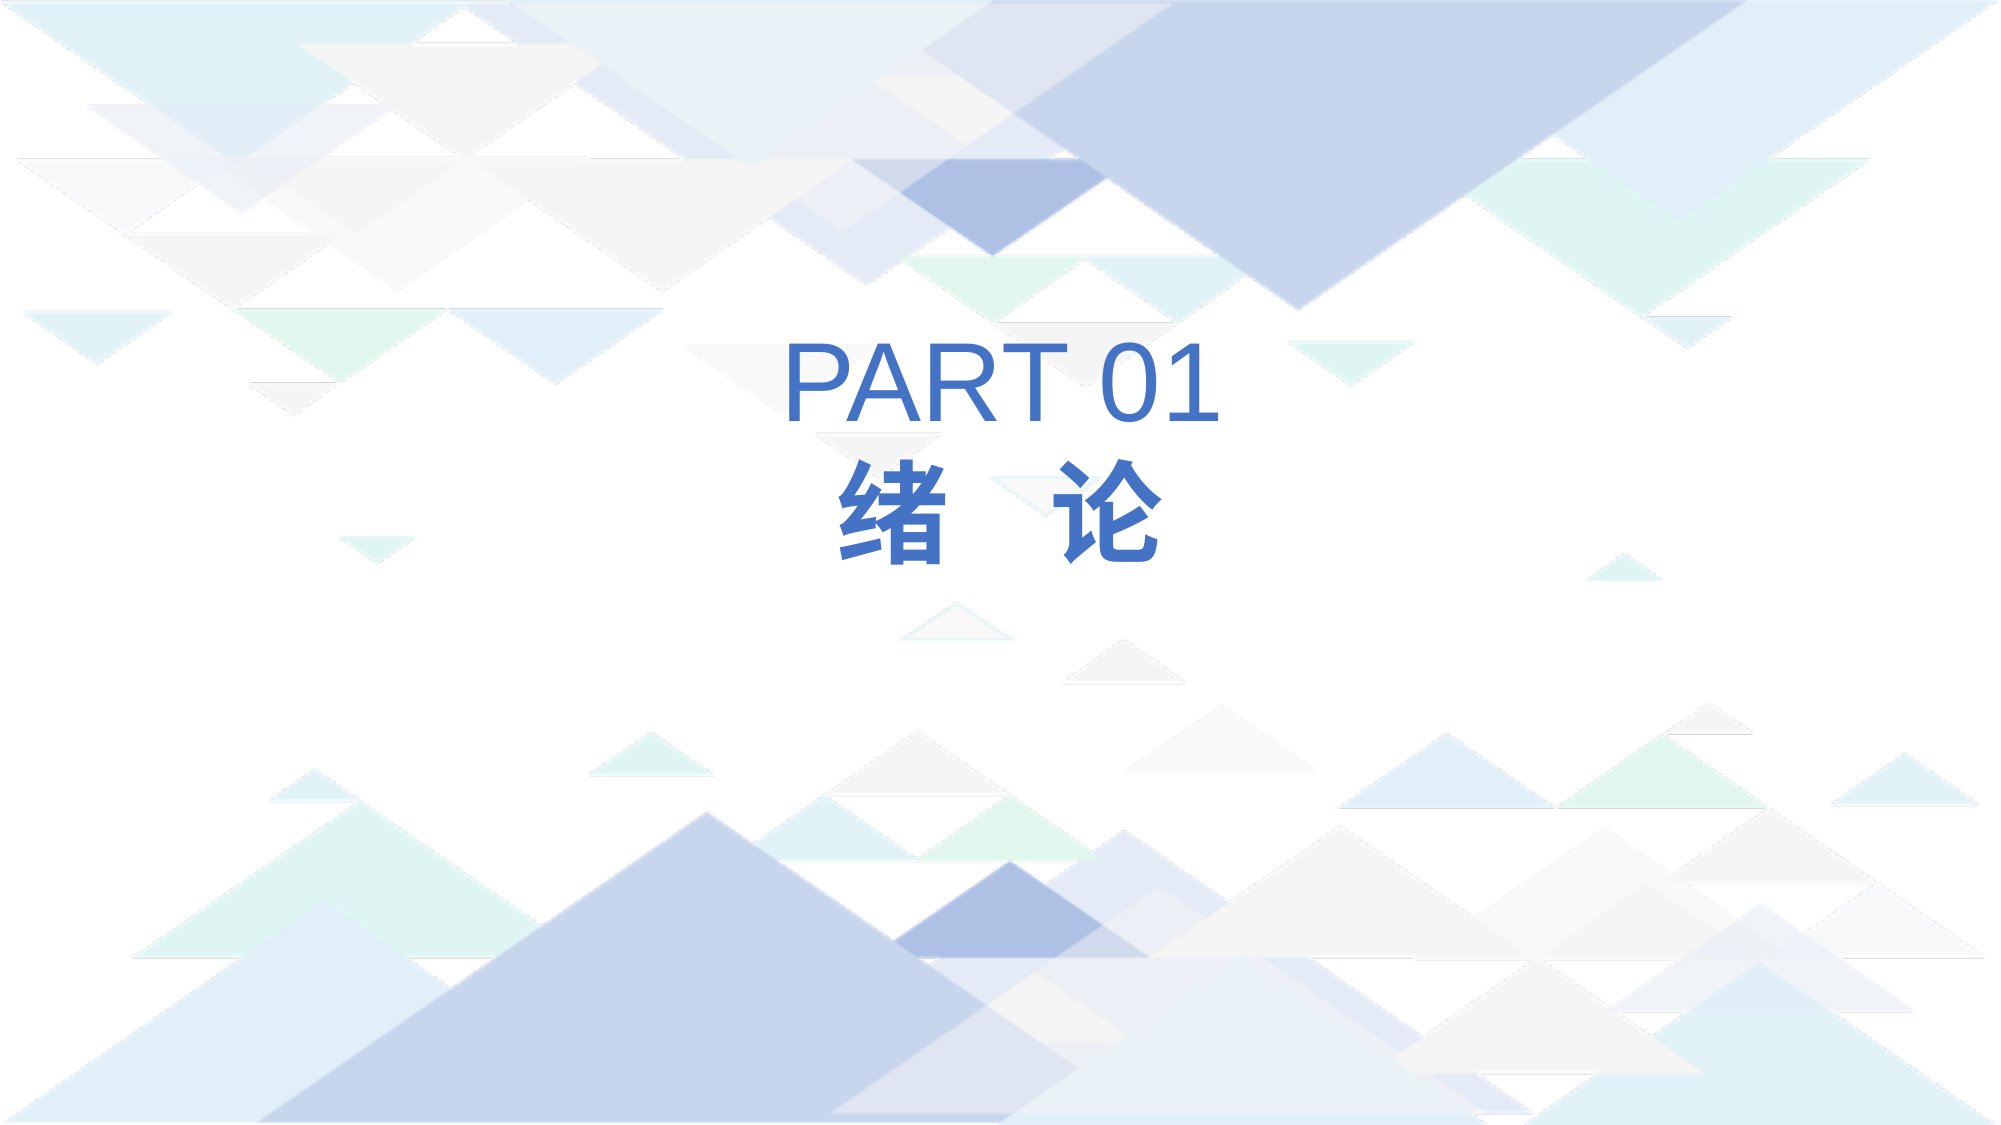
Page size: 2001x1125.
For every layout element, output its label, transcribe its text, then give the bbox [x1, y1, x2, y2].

text_box PART 01 [765, 301, 1256, 454]
title 绪 论 [442, 458, 1558, 586]
